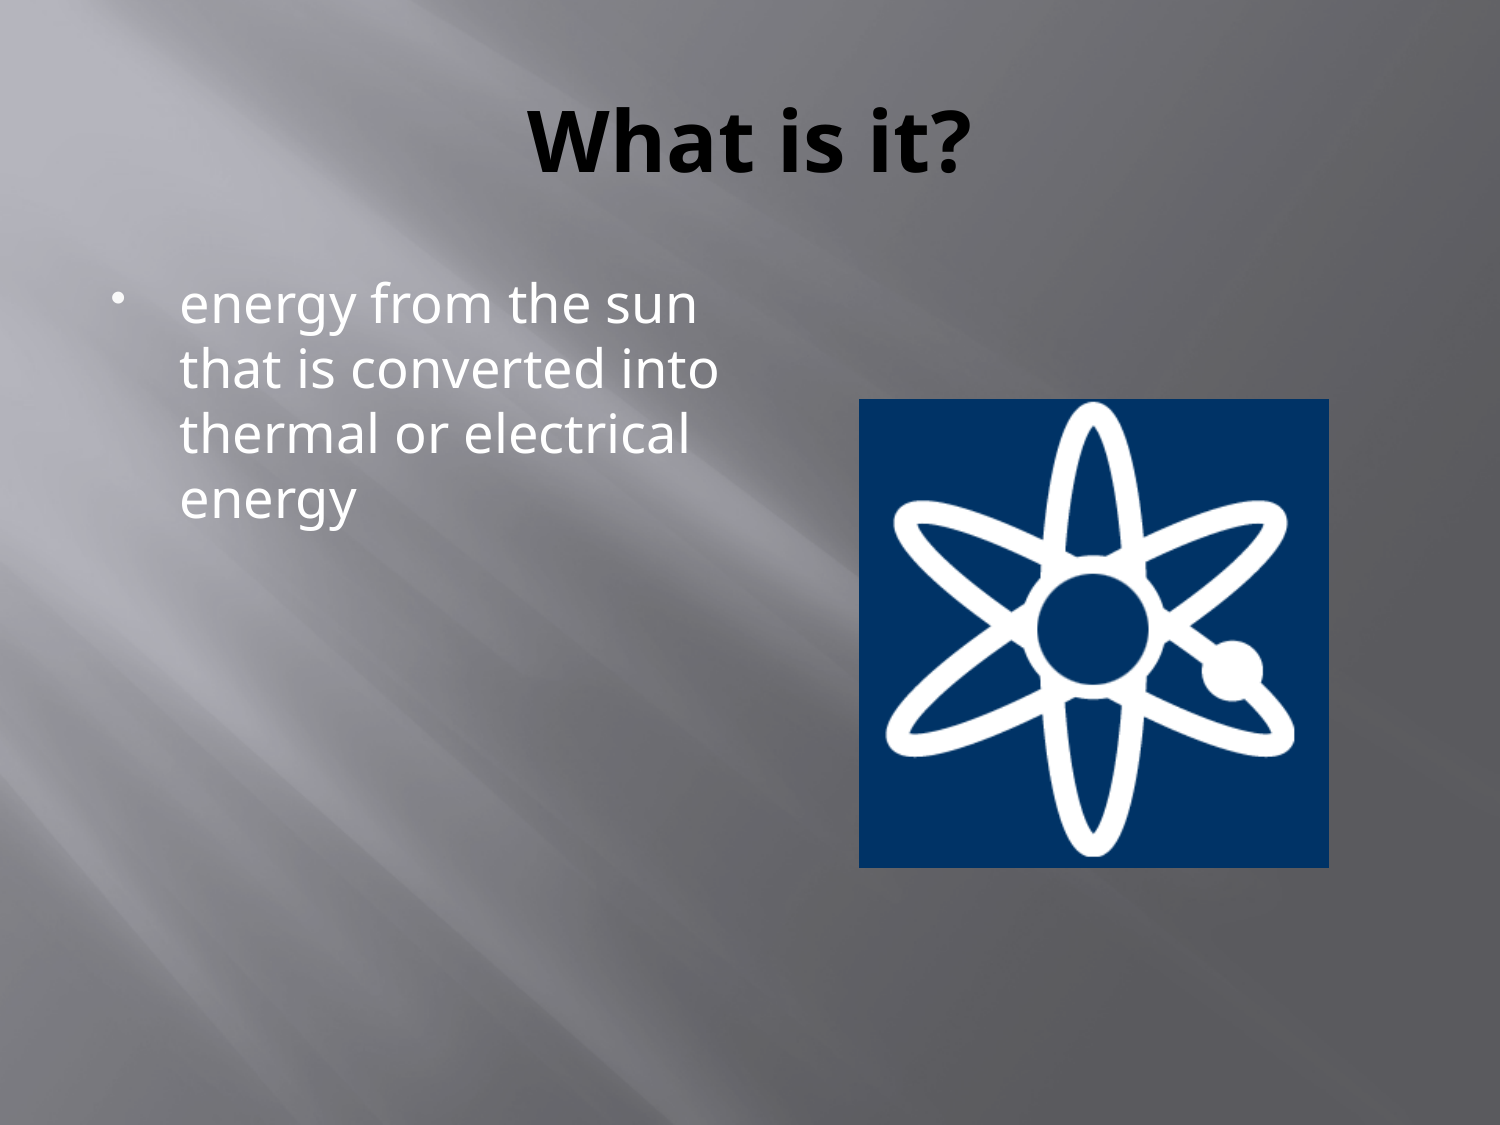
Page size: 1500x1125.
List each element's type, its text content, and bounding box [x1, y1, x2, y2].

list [859, 399, 1329, 869]
list energy from the sun that is converted into thermal or electrical energy [75, 262, 738, 1005]
title What is it? [75, 45, 1425, 233]
